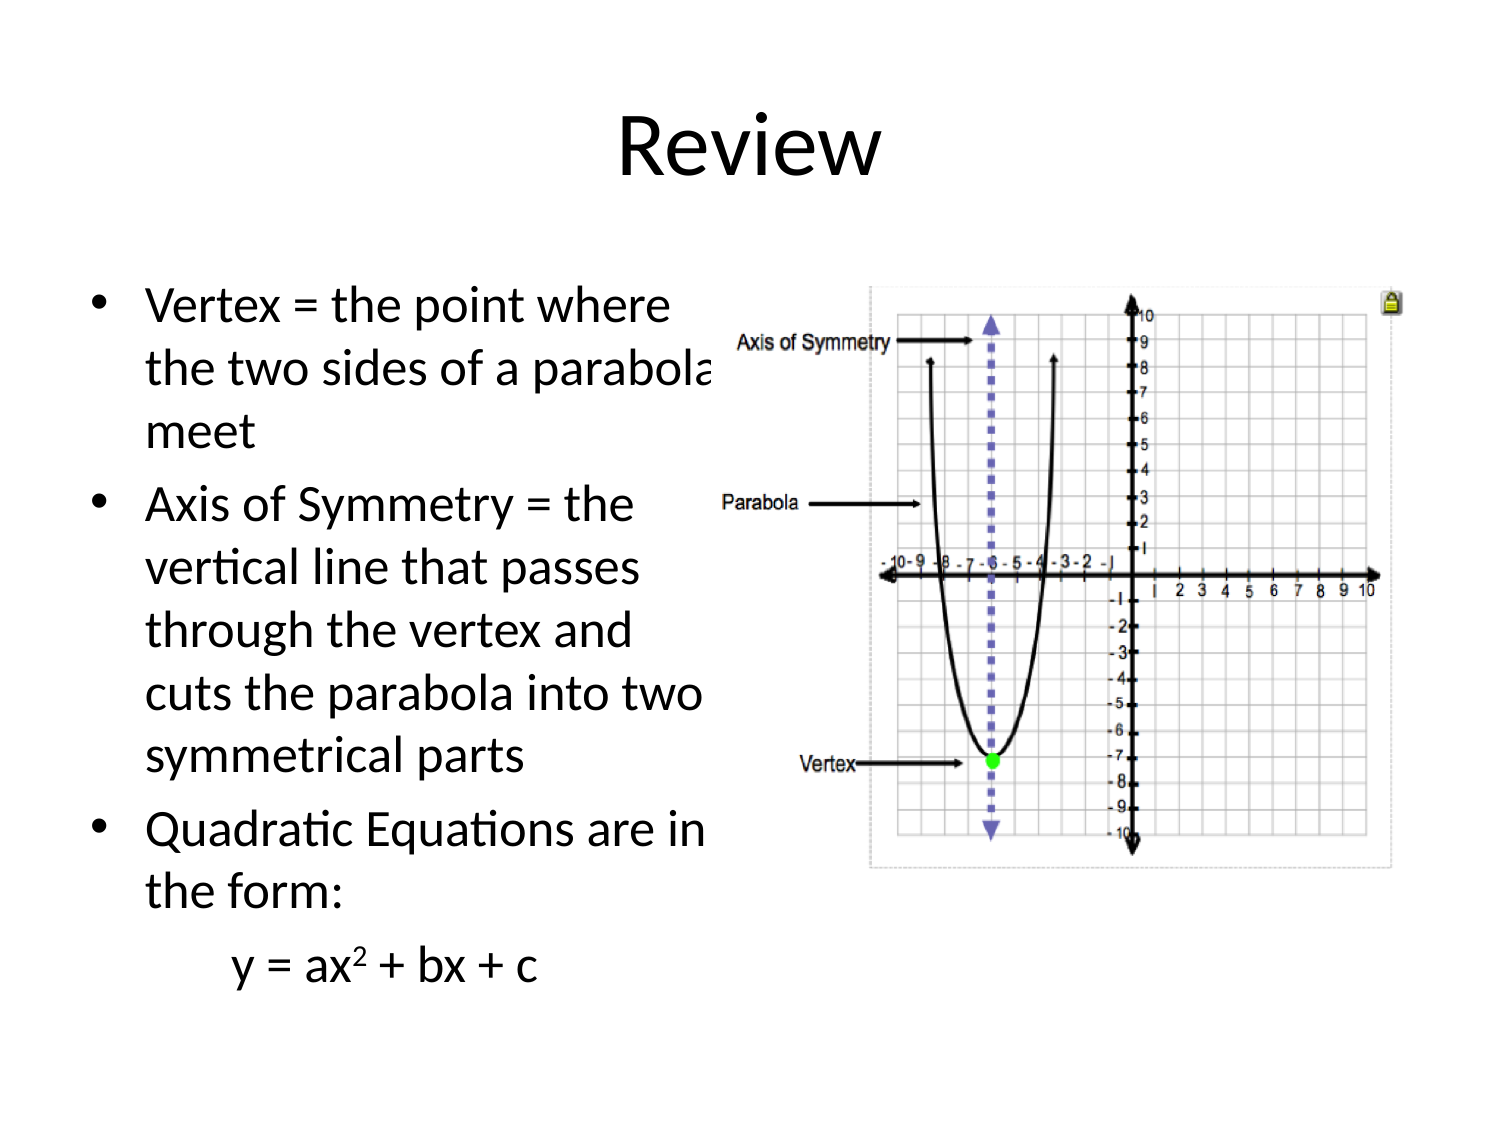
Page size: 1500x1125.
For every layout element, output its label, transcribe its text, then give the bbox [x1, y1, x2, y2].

title Review [75, 45, 1425, 233]
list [691, 103, 1462, 1065]
list Vertex = the point where the two sides of a parabola meet Axis of Symmetry = the vertical line that passes through the vertex and cuts the parabola into two symmetrical parts Quadratic Equations are in the form: y = ax2 + bx + c [75, 262, 686, 1005]
